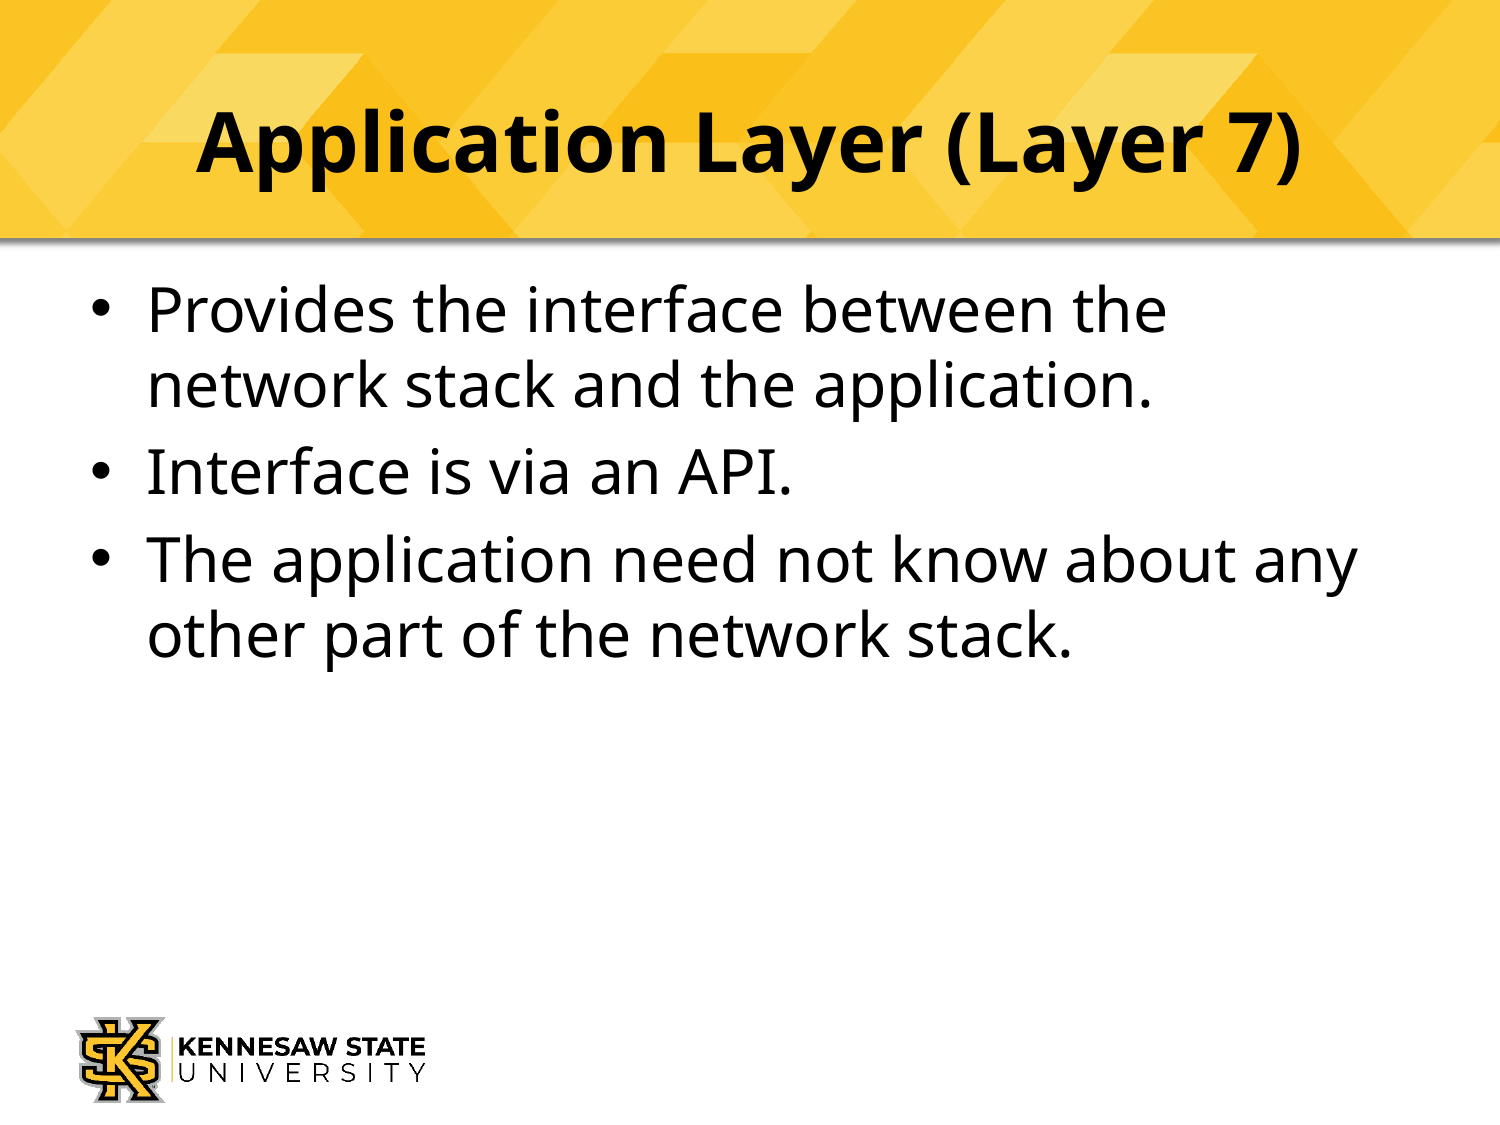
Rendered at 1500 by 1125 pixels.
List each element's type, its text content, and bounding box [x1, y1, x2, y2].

picture [0, 0, 1500, 251]
picture [75, 1017, 425, 1103]
list Provides the interface between the network stack and the application. Interface is via an API. The application need not know about any other part of the network stack. [75, 262, 1425, 1005]
title Application Layer (Layer 7) [75, 45, 1425, 233]
